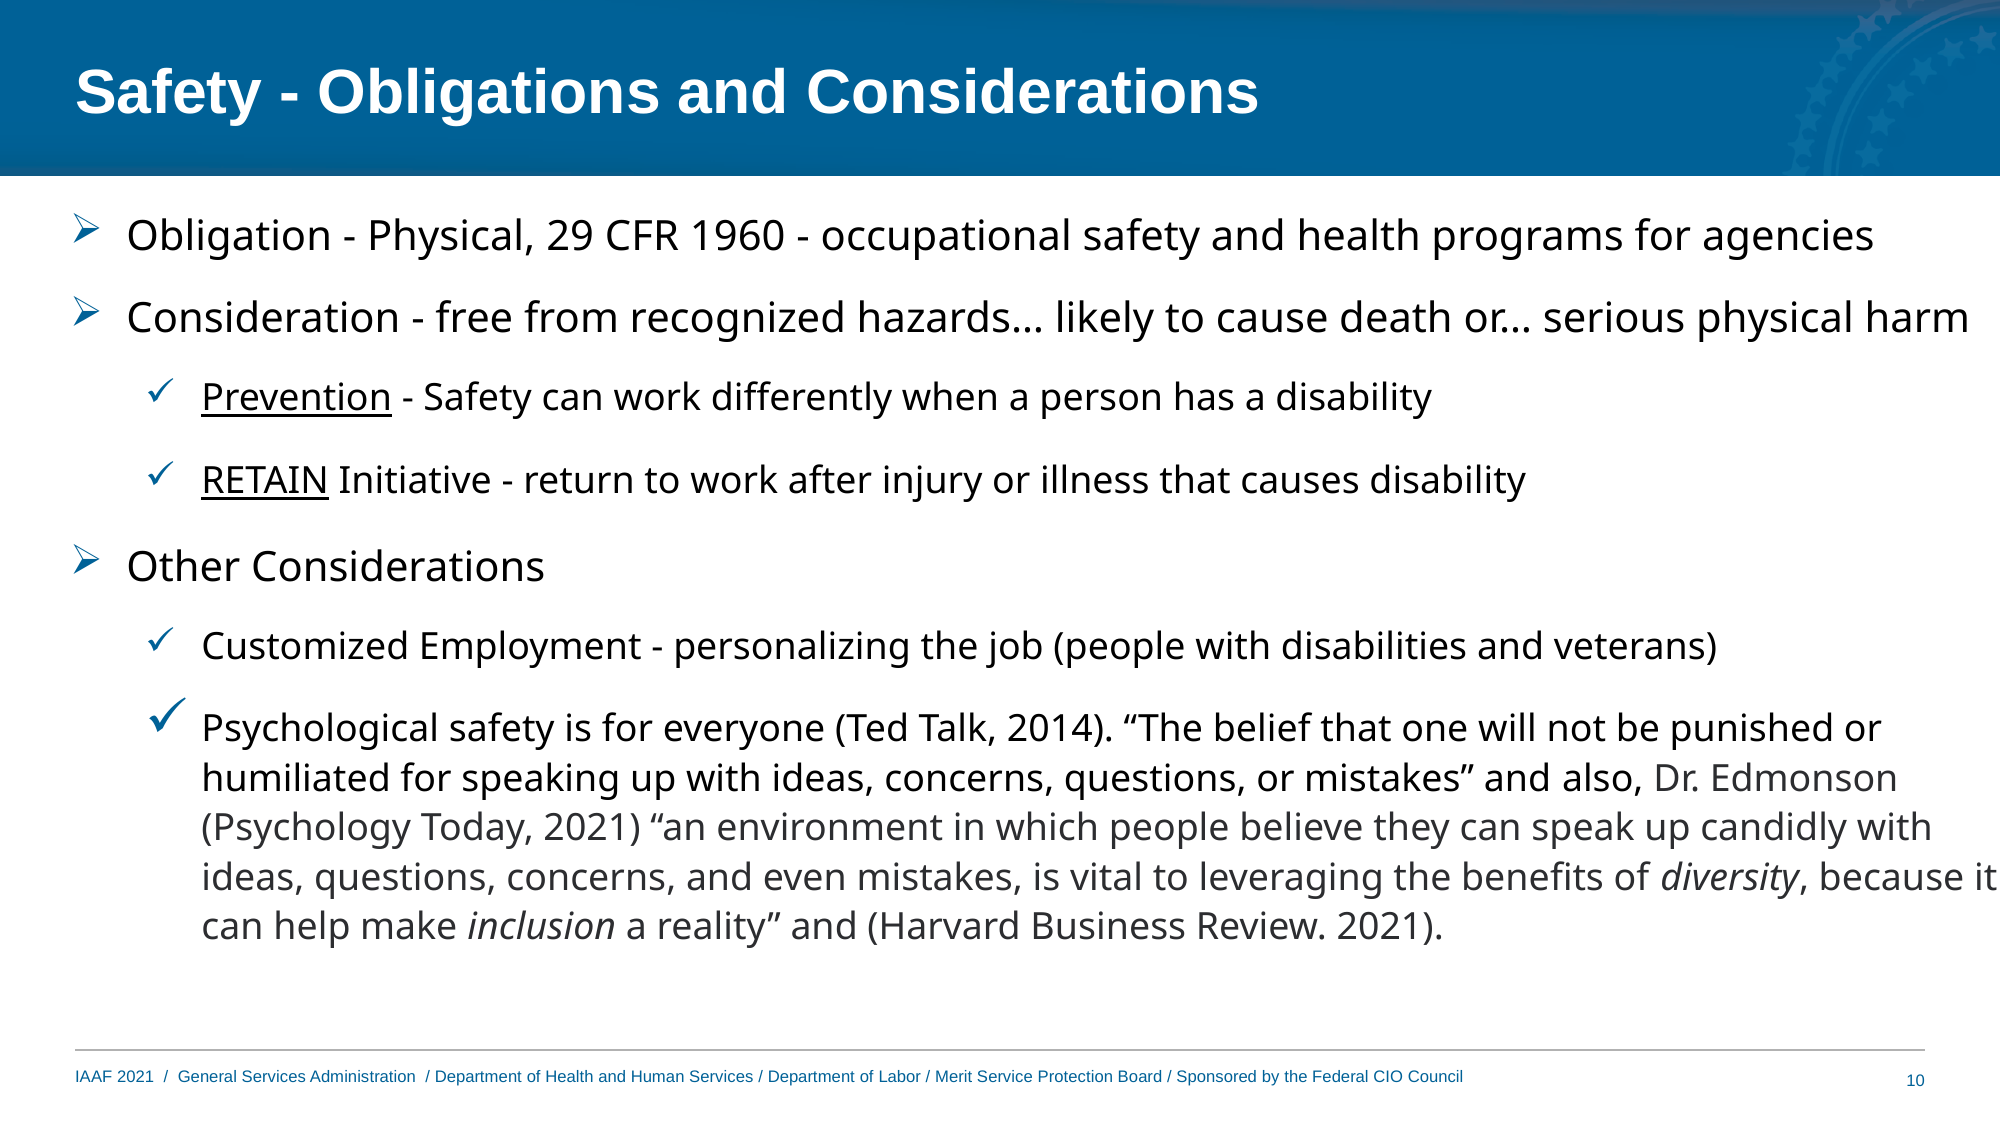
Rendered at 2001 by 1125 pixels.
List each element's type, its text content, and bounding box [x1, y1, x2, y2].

title Safety - Obligations and Considerations [75, 52, 1800, 128]
picture [0, 168, 666, 176]
list Obligation - Physical, 29 CFR 1960 - occupational safety and health programs for agencies Consideration - free from recognized hazards… likely to cause death or… serious physical harm Prevention - Safety can work differently when a person has a disability RETAIN Initiative - return to work after injury or illness that causes disability Other Considerations Customized Employment - personalizing the job (people with disabilities and veterans) Psychological safety is for everyone (Ted Talk, 2014). “The belief that one will not be punished or humiliated for speaking up with ideas, concerns, questions, or mistakes” and also, Dr. Edmonson (Psychology Today, 2021) “an environment in which people believe they can speak up candidly with ideas, questions, concerns, and even mistakes, is vital to leveraging the benefits of diversity, because it can help make inclusion a reality” and (Harvard Business Review. 2021). [55, 196, 2000, 1017]
picture [0, 0, 2000, 176]
slide_number 10 [1880, 1065, 1925, 1095]
